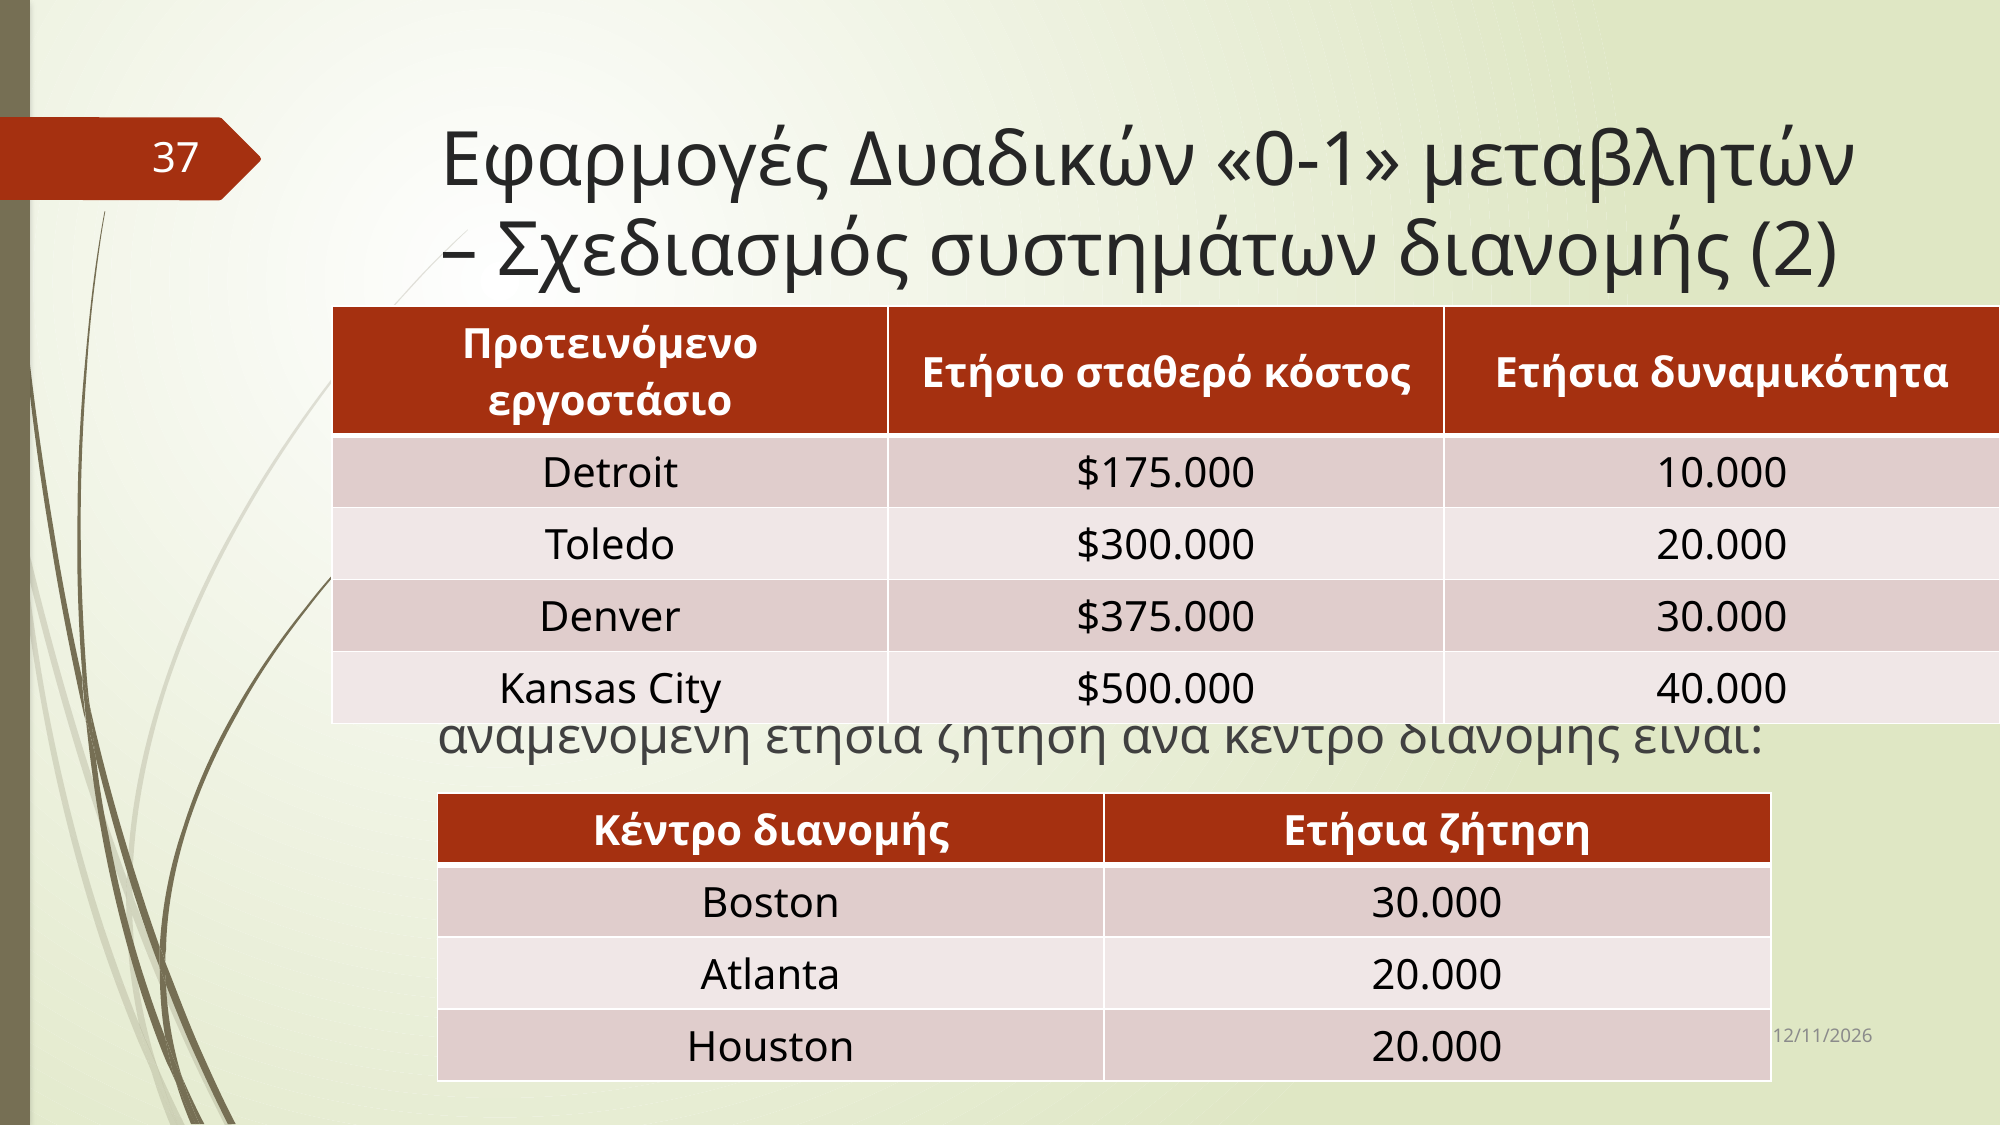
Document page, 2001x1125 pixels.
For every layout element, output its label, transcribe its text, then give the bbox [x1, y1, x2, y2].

table_header Ετήσια δυναμικότητα [1445, 307, 1999, 433]
table_cell 30.000 [1105, 868, 1770, 936]
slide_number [1772, 1005, 1888, 1067]
table_cell $375.000 [889, 580, 1443, 651]
table_cell 20.000 [1105, 1010, 1770, 1080]
list Σύμφωνα με εκτιμήσεις στελεχών της Martin-Beck, η αναμενόμενη ετήσια ζήτηση ανά κέντρο διανομής είναι: [365, 724, 2000, 1115]
table_cell Kansas City [333, 652, 887, 723]
table_cell Atlanta [438, 938, 1103, 1008]
table_cell $175.000 [889, 438, 1443, 507]
table_cell Boston [438, 868, 1103, 936]
table_cell Houston [438, 1010, 1103, 1080]
table_cell $300.000 [889, 508, 1443, 579]
table_header Προτεινόμενο εργοστάσιο [333, 307, 887, 433]
table_header Ετήσια ζήτηση [1105, 794, 1770, 862]
table_cell Detroit [333, 438, 887, 507]
table_cell Denver [333, 580, 887, 651]
slide_number 37 [87, 129, 216, 190]
table_header Κέντρο διανομής [438, 794, 1103, 862]
table_cell Toledo [333, 508, 887, 579]
table_cell 20.000 [1105, 938, 1770, 1008]
table_header Ετήσιο σταθερό κόστος [889, 307, 1443, 433]
table_cell 30.000 [1445, 580, 1999, 651]
table_cell 10.000 [1445, 438, 1999, 507]
table_cell $500.000 [889, 652, 1443, 723]
title Εφαρμογές Δυαδικών «0-1» μεταβλητών – Σχεδιασμός συστημάτων διανομής (2) [425, 102, 1888, 305]
table_cell 40.000 [1445, 652, 1999, 723]
table_cell 20.000 [1445, 508, 1999, 579]
